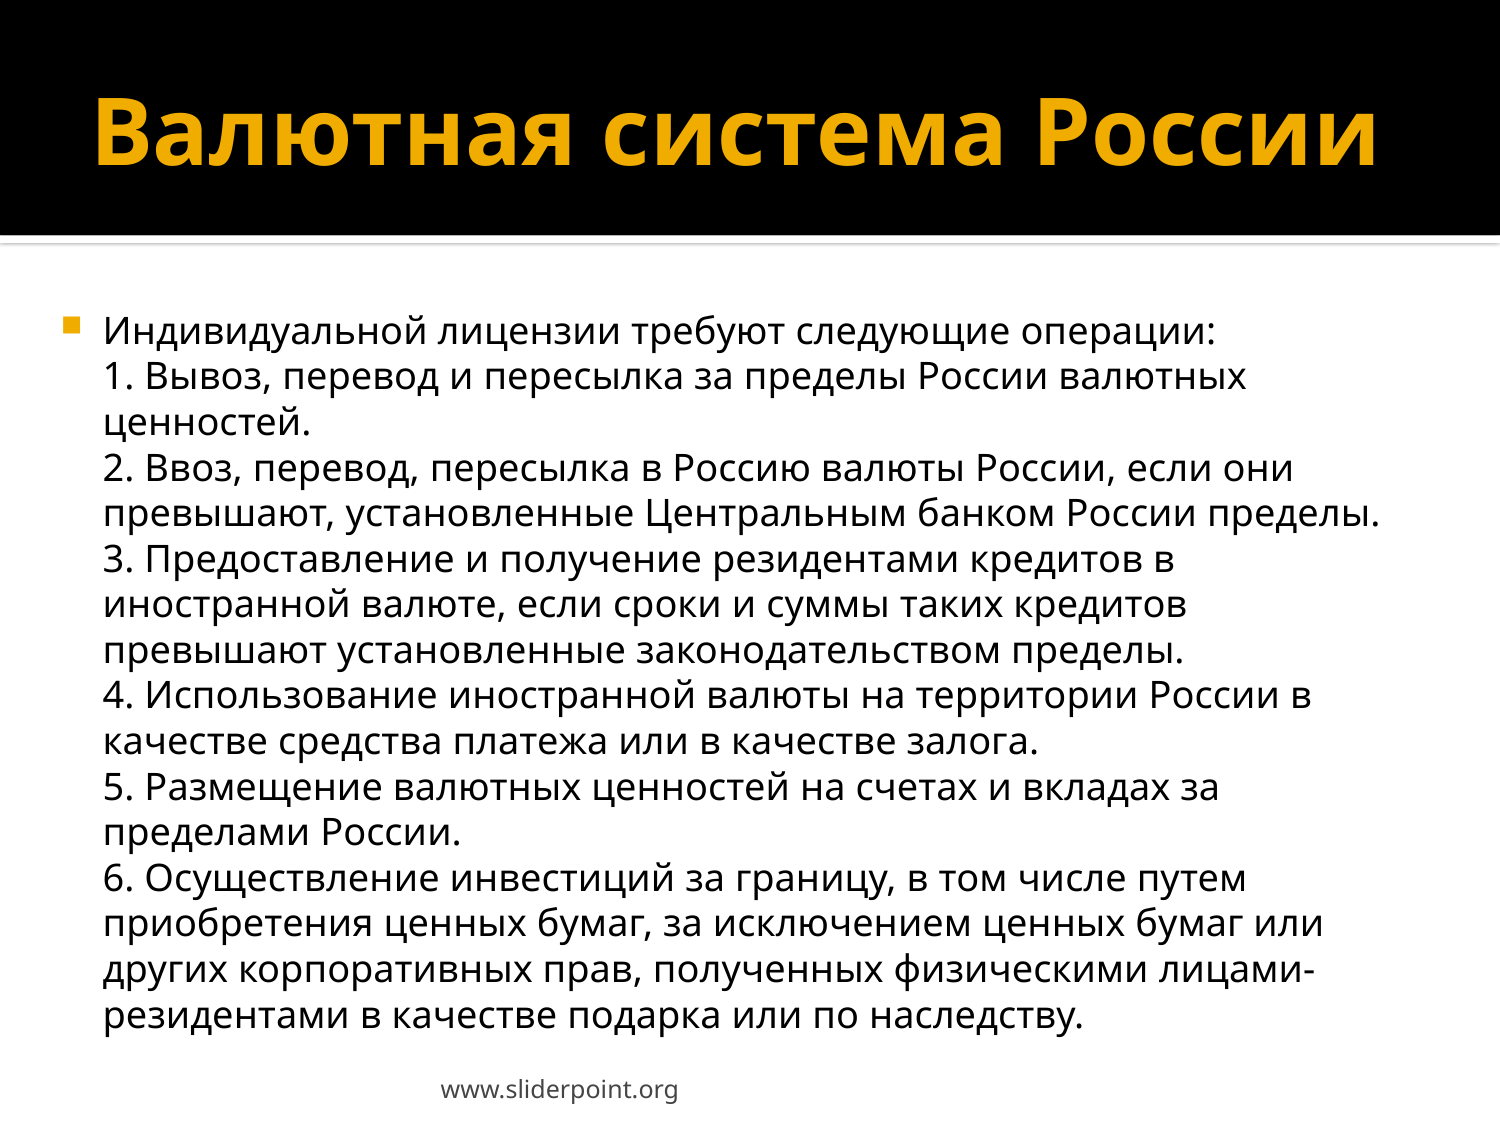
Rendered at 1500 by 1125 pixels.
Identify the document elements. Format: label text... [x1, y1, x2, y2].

list Индивидуальной лицензии требуют следующие операции: 1. Вывоз, перевод и пересылка за пределы России валютных ценностей. 2. Ввоз, перевод, пересылка в Россию валюты России, если они превышают, установленные Центральным банком России пределы. 3. Предоставление и получение резидентами кредитов в иностранной валюте, если сроки и суммы таких кредитов превышают установленные законодательством пределы. 4. Использование иностранной валюты на территории России в качестве средства платежа или в качестве залога. 5. Размещение валютных ценностей на счетах и вкладах за пределами России. 6. Осуществление инвестиций за границу, в том числе путем приобретения ценных бумаг, за исключением ценных бумаг или других корпоративных прав, полученных физическими лицами-резидентами в качестве подарка или по наследству. [35, 291, 1425, 1067]
footer www.sliderpoint.org [433, 1062, 1337, 1108]
title Валютная система России [75, 25, 1425, 231]
